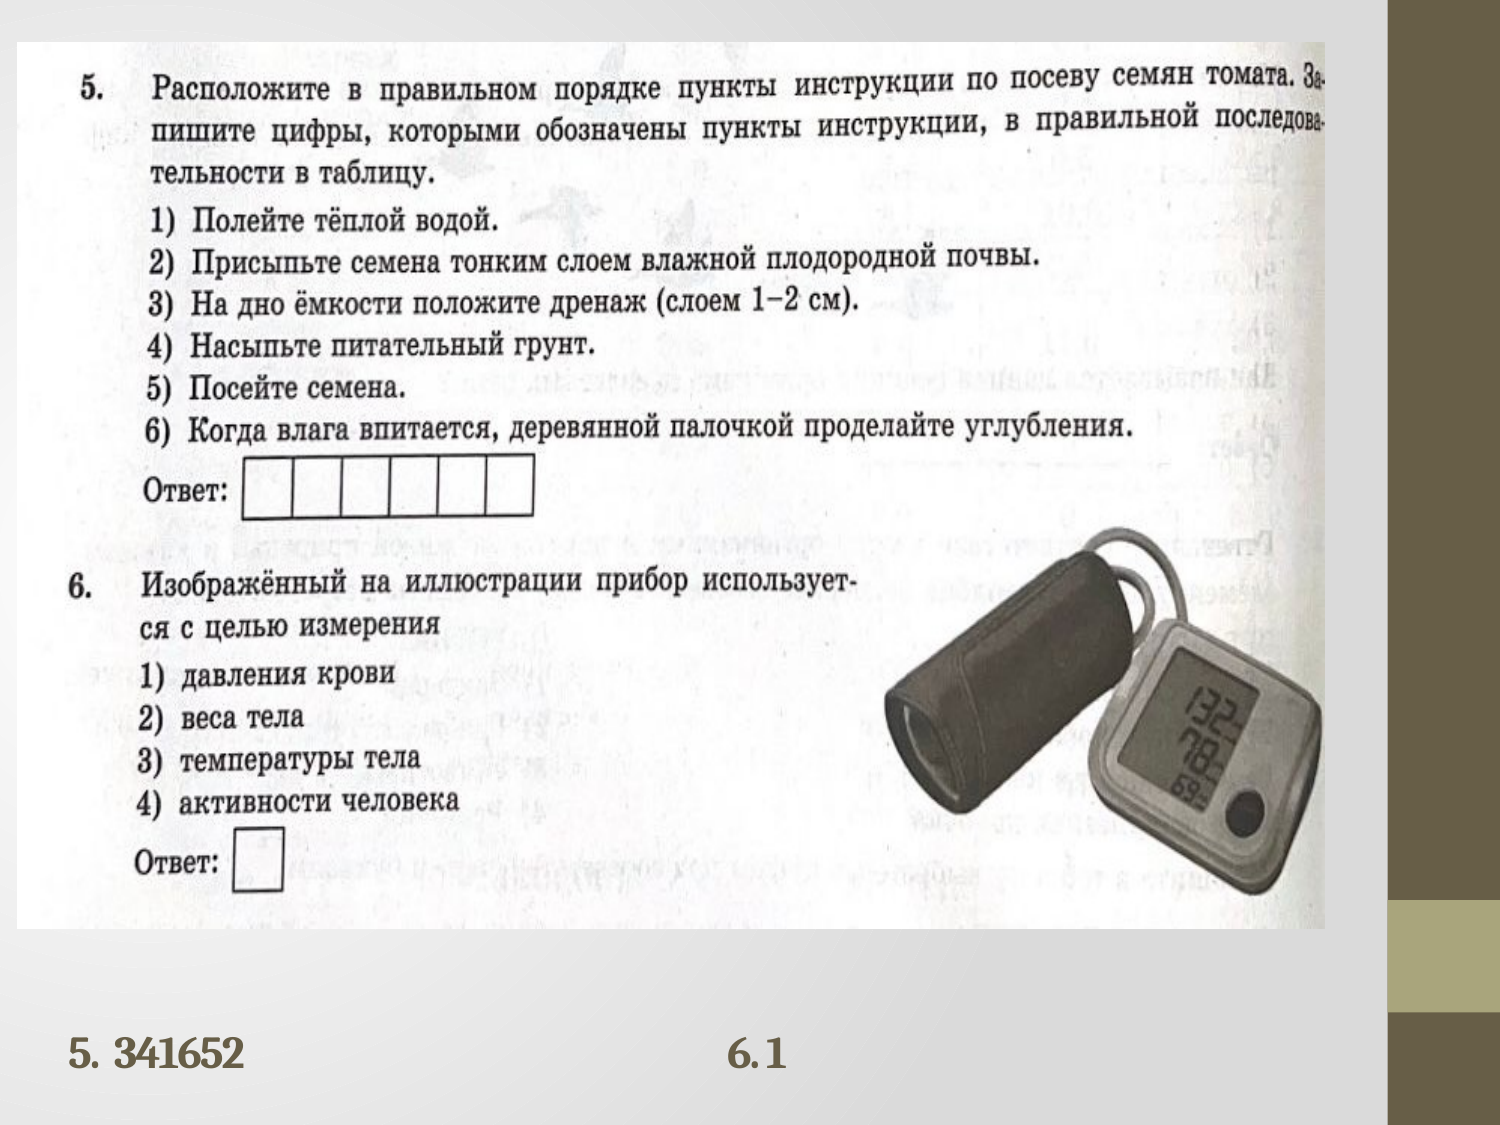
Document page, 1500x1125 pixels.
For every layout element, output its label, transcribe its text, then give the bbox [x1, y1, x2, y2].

title 5. 341652 6. 1 [53, 987, 1329, 1086]
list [17, 42, 1326, 930]
